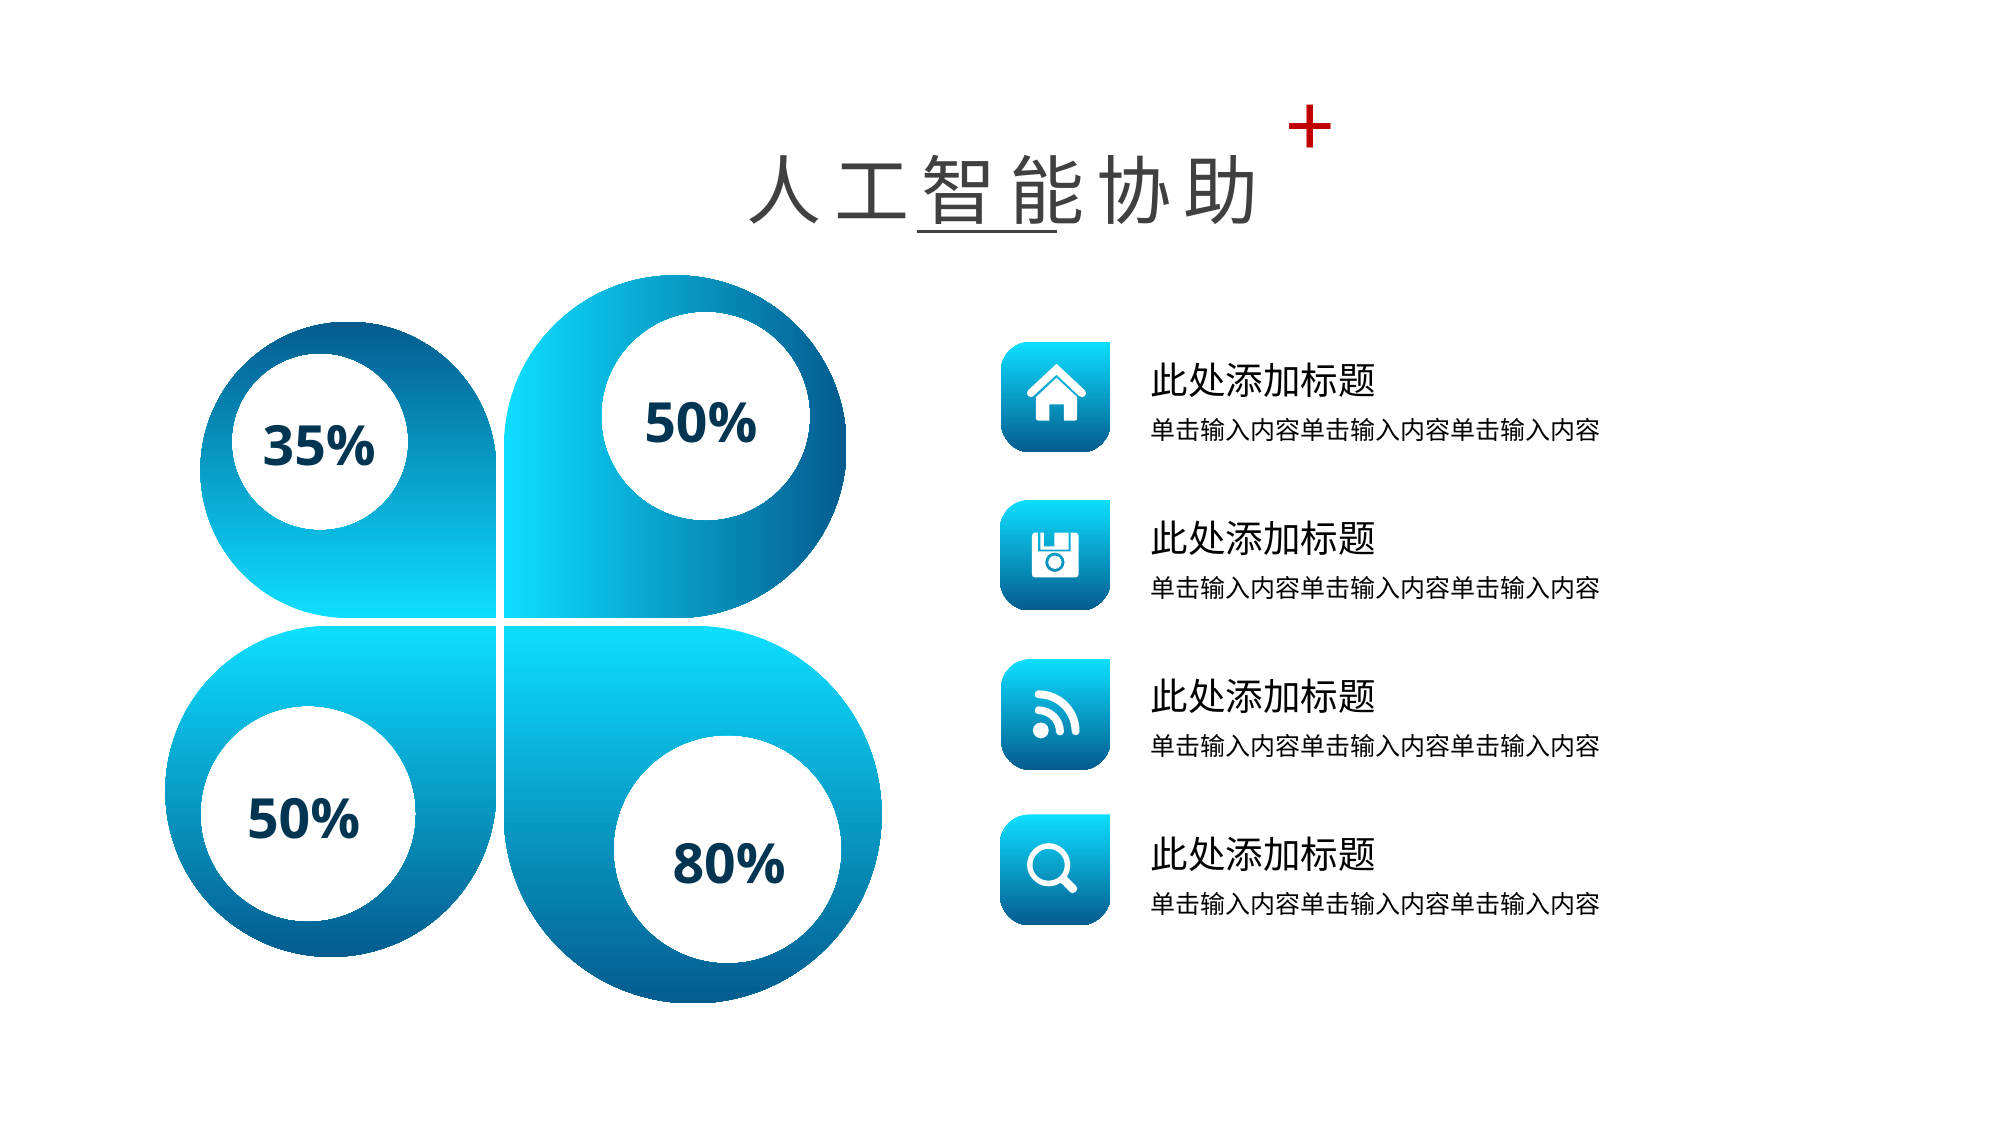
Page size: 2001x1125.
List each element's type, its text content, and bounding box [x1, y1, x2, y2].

text_box 人工智能协助 [731, 121, 1275, 241]
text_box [999, 499, 1862, 611]
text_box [999, 814, 1862, 927]
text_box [1000, 659, 1862, 770]
text_box + [1273, 61, 1349, 181]
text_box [165, 275, 882, 1004]
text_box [1000, 341, 1862, 453]
